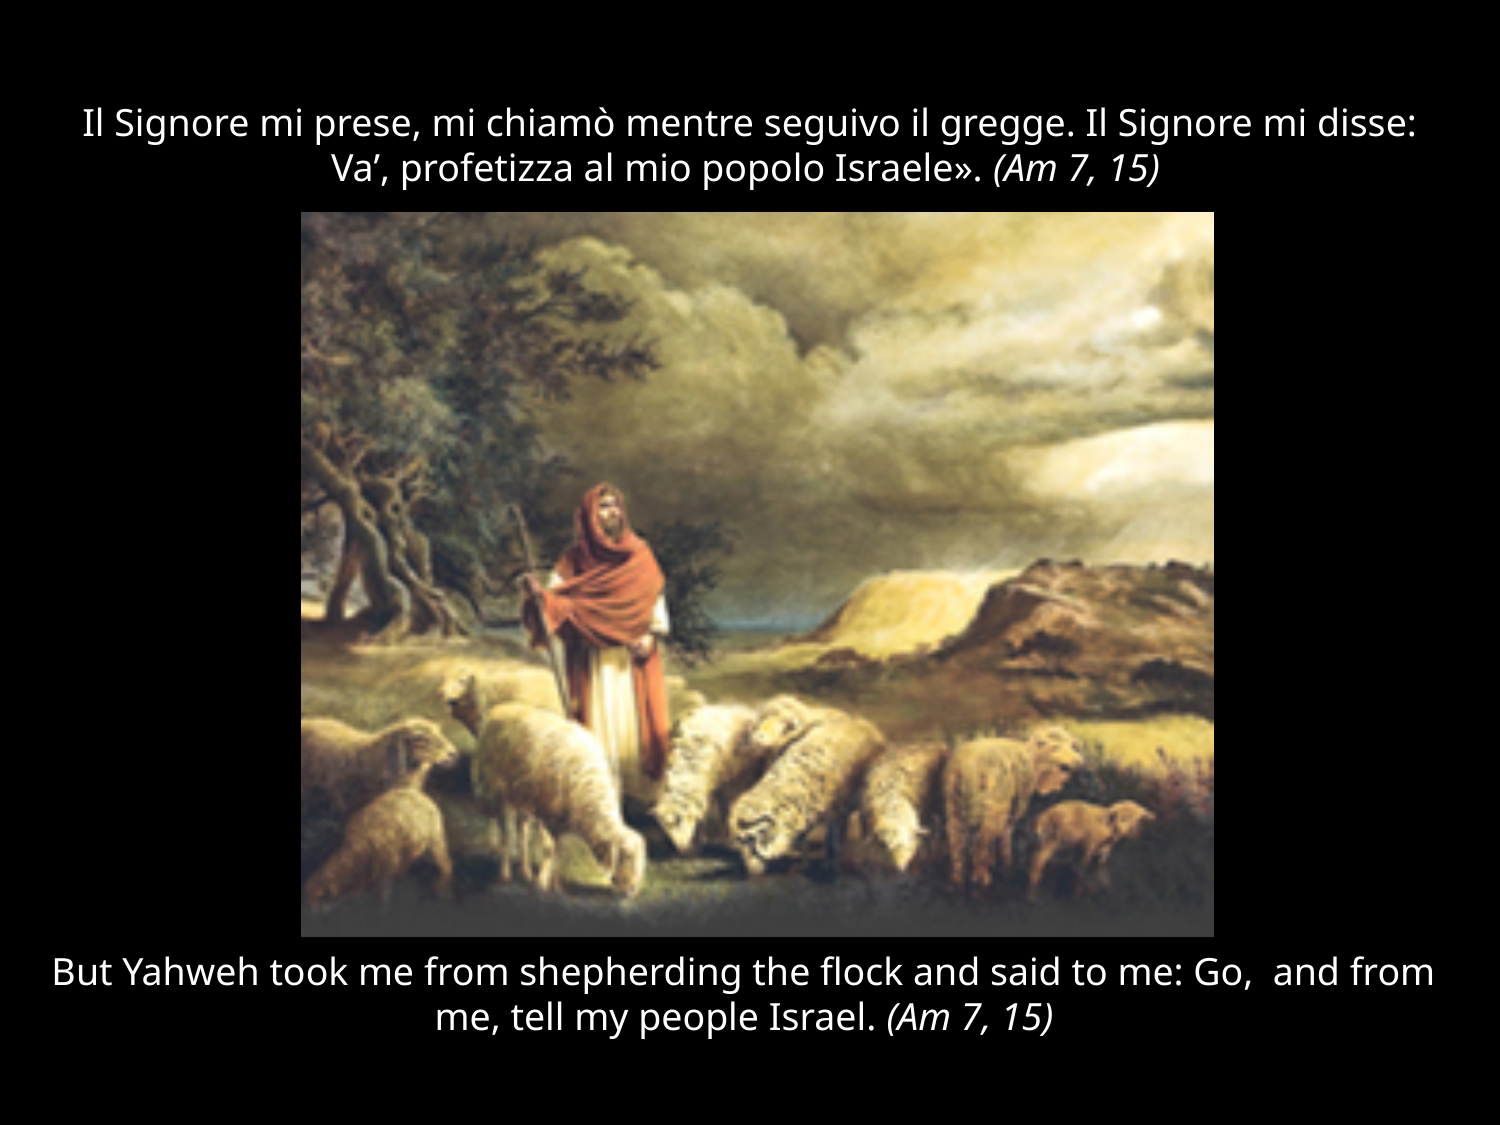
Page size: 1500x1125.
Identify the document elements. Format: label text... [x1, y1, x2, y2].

title Il Signore mi prese, mi chiamò mentre seguivo il gregge. Il Signore mi disse: Va’, profetizza al mio popolo Israele». (Am 7, 15) [37, 50, 1454, 238]
text_box But Yahweh took me from shepherding the flock and said to me: Go, and from me, tell my people Israel. (Am 7, 15) [29, 940, 1459, 1046]
picture [300, 212, 1214, 937]
